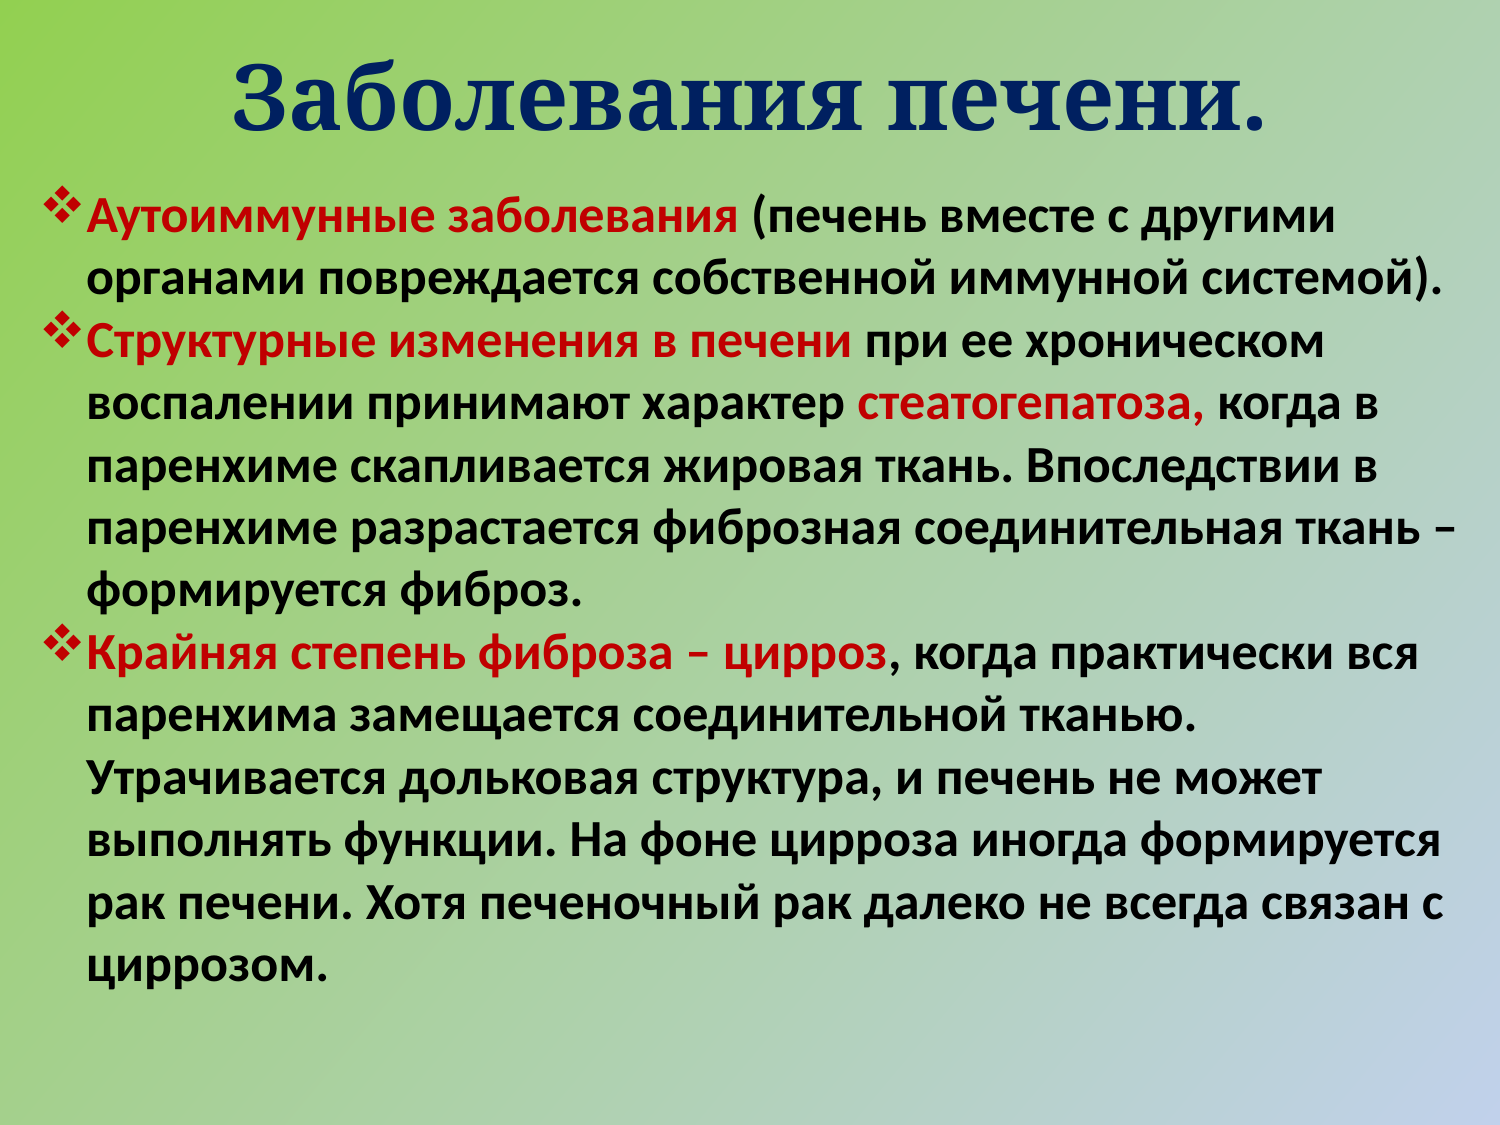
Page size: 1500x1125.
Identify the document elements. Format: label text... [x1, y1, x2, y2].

text_box Аутоиммунные заболевания (печень вместе с другими органами повреждается собственной иммунной системой). Структурные изменения в печени при ее хроническом воспалении принимают характер стеатогепатоза, когда в паренхиме скапливается жировая ткань. Впоследствии в паренхиме разрастается фиброзная соединительная ткань – формируется фиброз. Крайняя степень фиброза – цирроз, когда практически вся паренхима замещается соединительной тканью. Утрачивается дольковая структура, и печень не может выполнять функции. На фоне цирроза иногда формируется рак печени. Хотя печеночный рак далеко не всегда связан с циррозом. [24, 172, 1478, 1000]
title Заболевания печени. [75, 0, 1426, 172]
